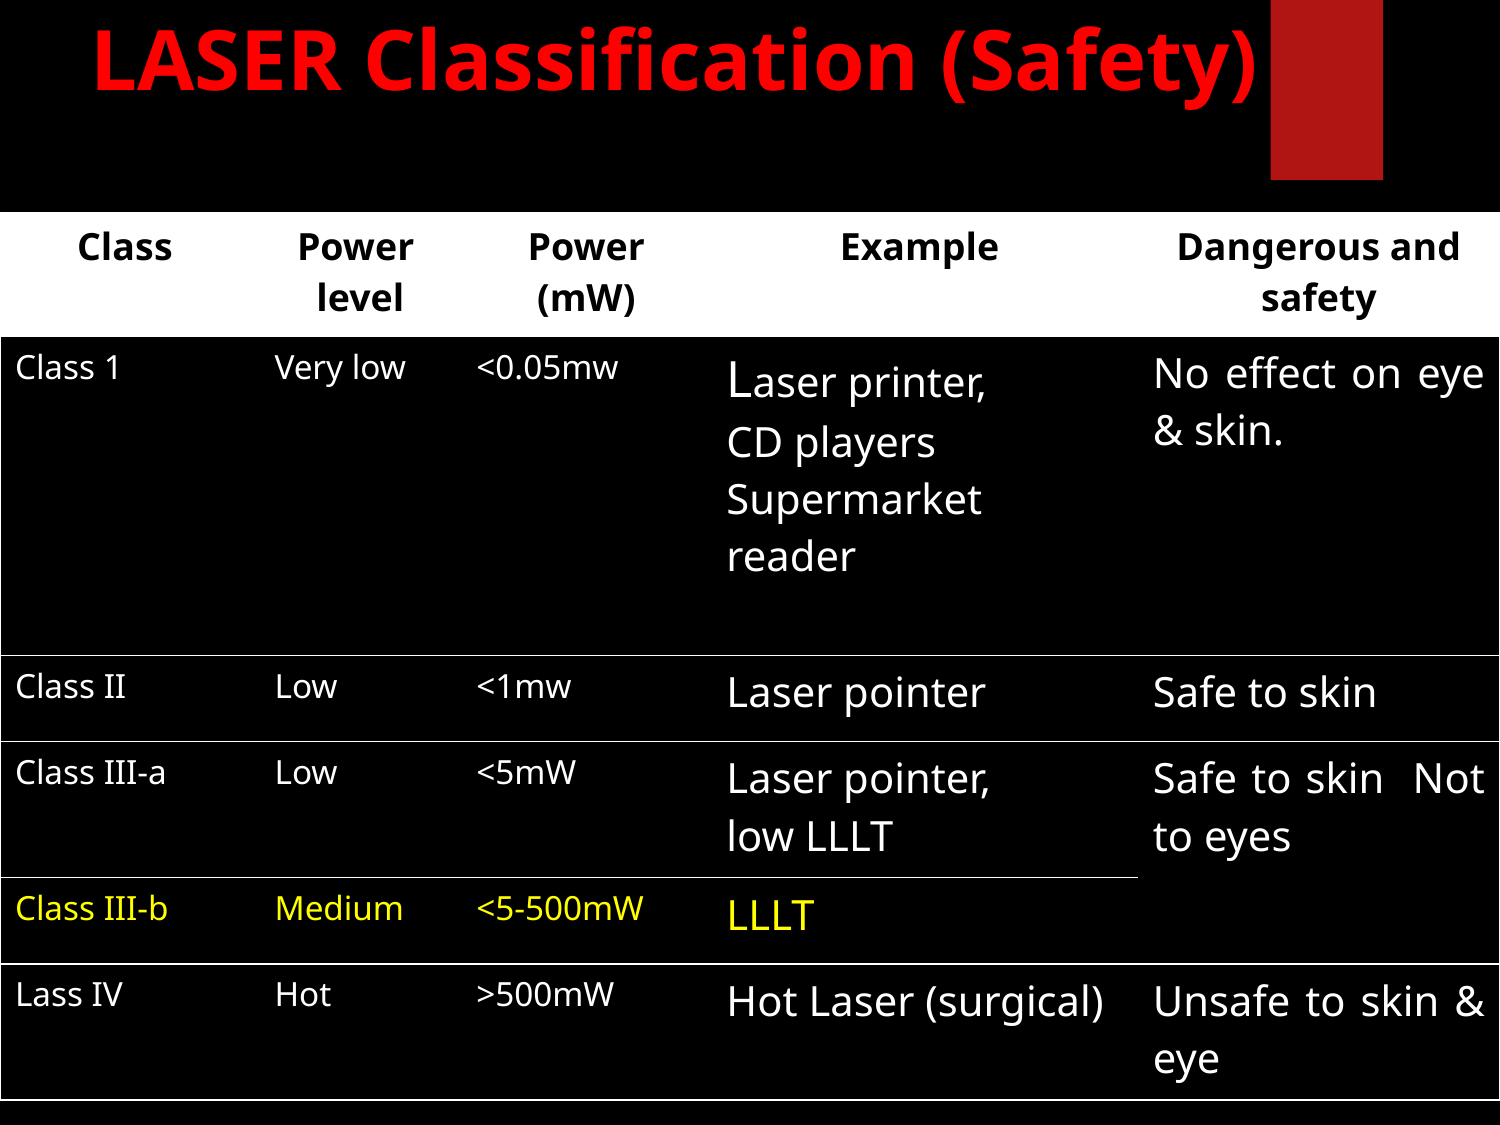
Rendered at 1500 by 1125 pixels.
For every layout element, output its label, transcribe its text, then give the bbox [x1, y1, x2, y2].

table_cell Medium [260, 878, 461, 963]
table_cell Laser printer, CD players Supermarket reader [711, 337, 1138, 655]
title LASER Classification (Safety) [37, 0, 1313, 100]
table_cell <0.05mw [461, 337, 711, 655]
table_cell Class III-a [1, 742, 260, 877]
table_cell Low [260, 656, 461, 741]
table_cell Low [260, 742, 461, 877]
table_cell Very low [260, 337, 461, 655]
table_cell Class 1 [1, 337, 260, 655]
table_cell Safe to skin [1138, 656, 1499, 741]
table_cell Hot [260, 965, 461, 1099]
table_cell Lass IV [1, 965, 260, 1099]
table_cell Hot Laser (surgical) [711, 965, 1138, 1099]
table_cell Class II [1, 656, 260, 741]
table_cell >500mW [461, 965, 711, 1099]
table_cell Safe to skin Not to eyes [1138, 742, 1499, 963]
table_header Power (mW) [461, 213, 711, 336]
table_cell No effect on eye & skin. [1138, 337, 1499, 655]
table_cell Laser pointer, low LLLT [711, 742, 1138, 877]
table_cell <5mW [461, 742, 711, 877]
table_header Power level [260, 213, 461, 336]
table_cell LLLT [711, 878, 1138, 963]
table_header Dangerous and safety [1138, 213, 1499, 336]
table_cell Unsafe to skin & eye [1138, 965, 1499, 1099]
table_cell <1mw [461, 656, 711, 741]
table_cell Laser pointer [711, 656, 1138, 741]
table_header Class [1, 213, 260, 336]
table_header Example [711, 213, 1138, 336]
table_cell <5-500mW [461, 878, 711, 963]
table_cell Class III-b [1, 878, 260, 963]
